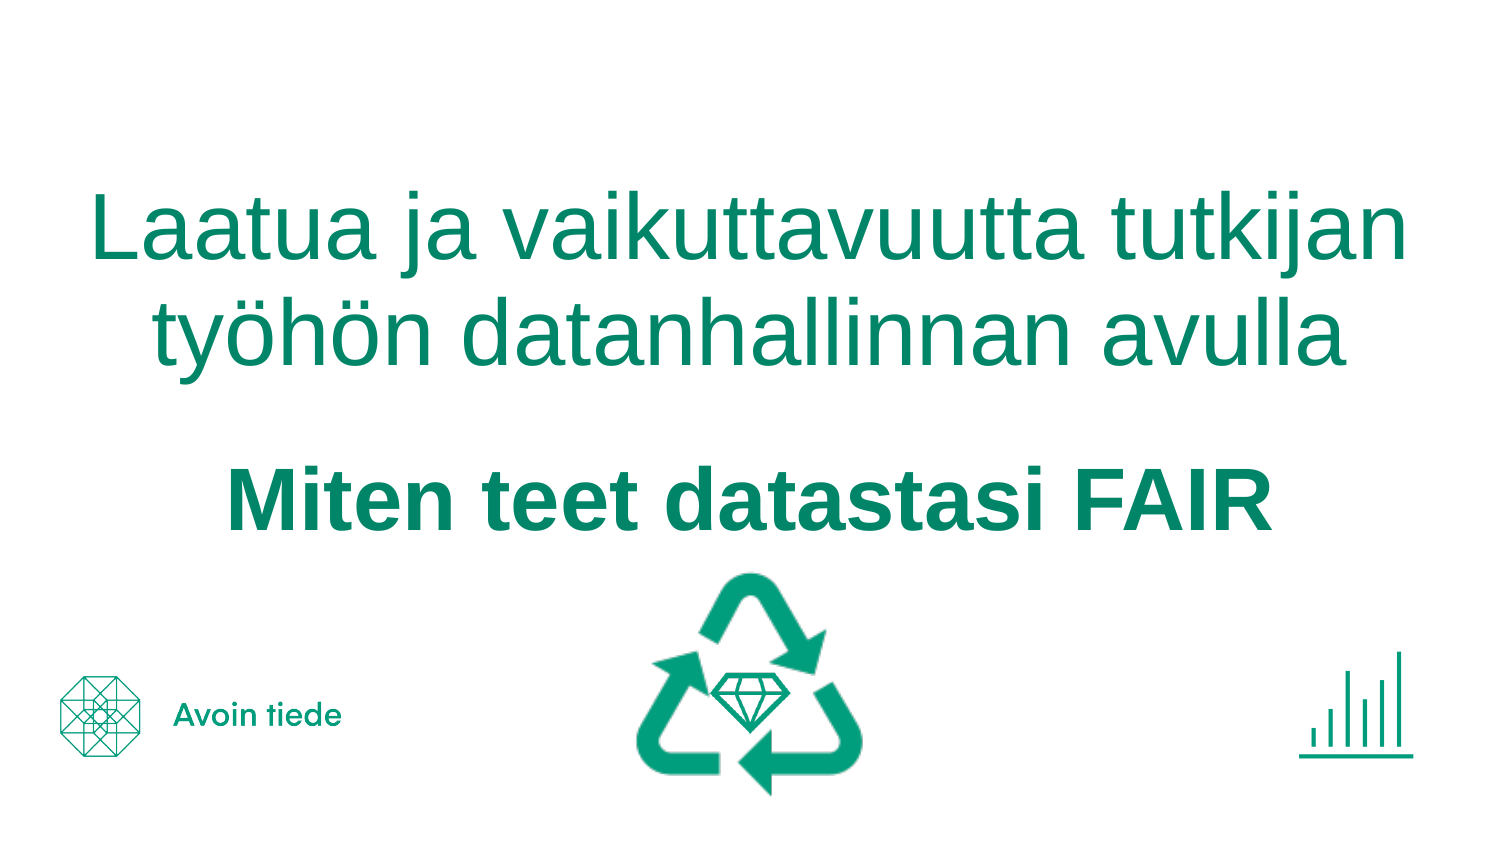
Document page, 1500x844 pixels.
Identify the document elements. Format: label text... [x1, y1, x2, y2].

picture [0, 600, 496, 834]
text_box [619, 554, 881, 816]
picture [1212, 565, 1500, 844]
title Laatua ja vaikuttavuutta tutkijan työhön datanhallinnan avulla [51, 63, 1449, 401]
subtitle Miten teet datastasi FAIR [51, 435, 1449, 566]
